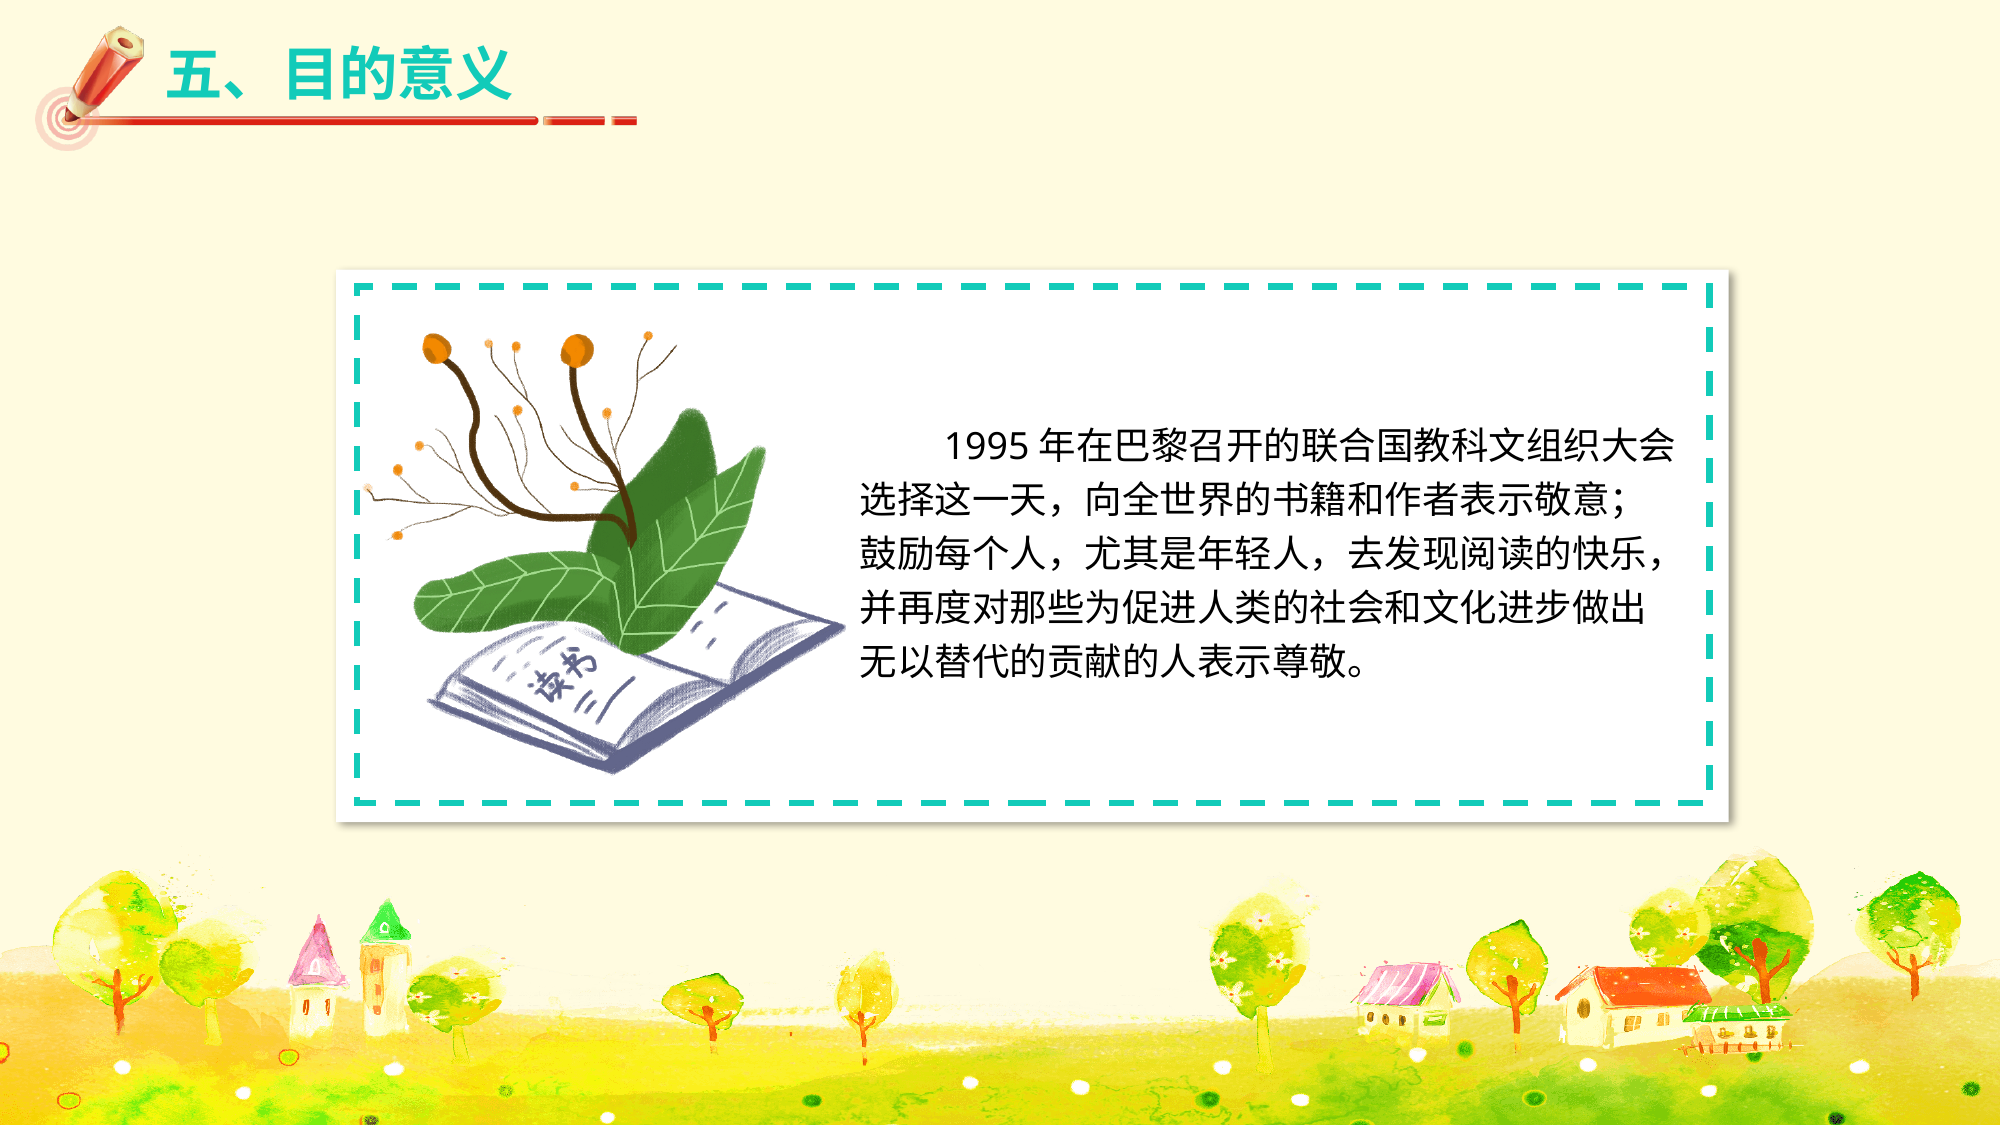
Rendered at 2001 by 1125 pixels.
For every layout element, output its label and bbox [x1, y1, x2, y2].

text_box [335, 269, 1729, 823]
picture [356, 293, 846, 810]
text_box [35, 15, 688, 151]
picture [0, 818, 2000, 1125]
